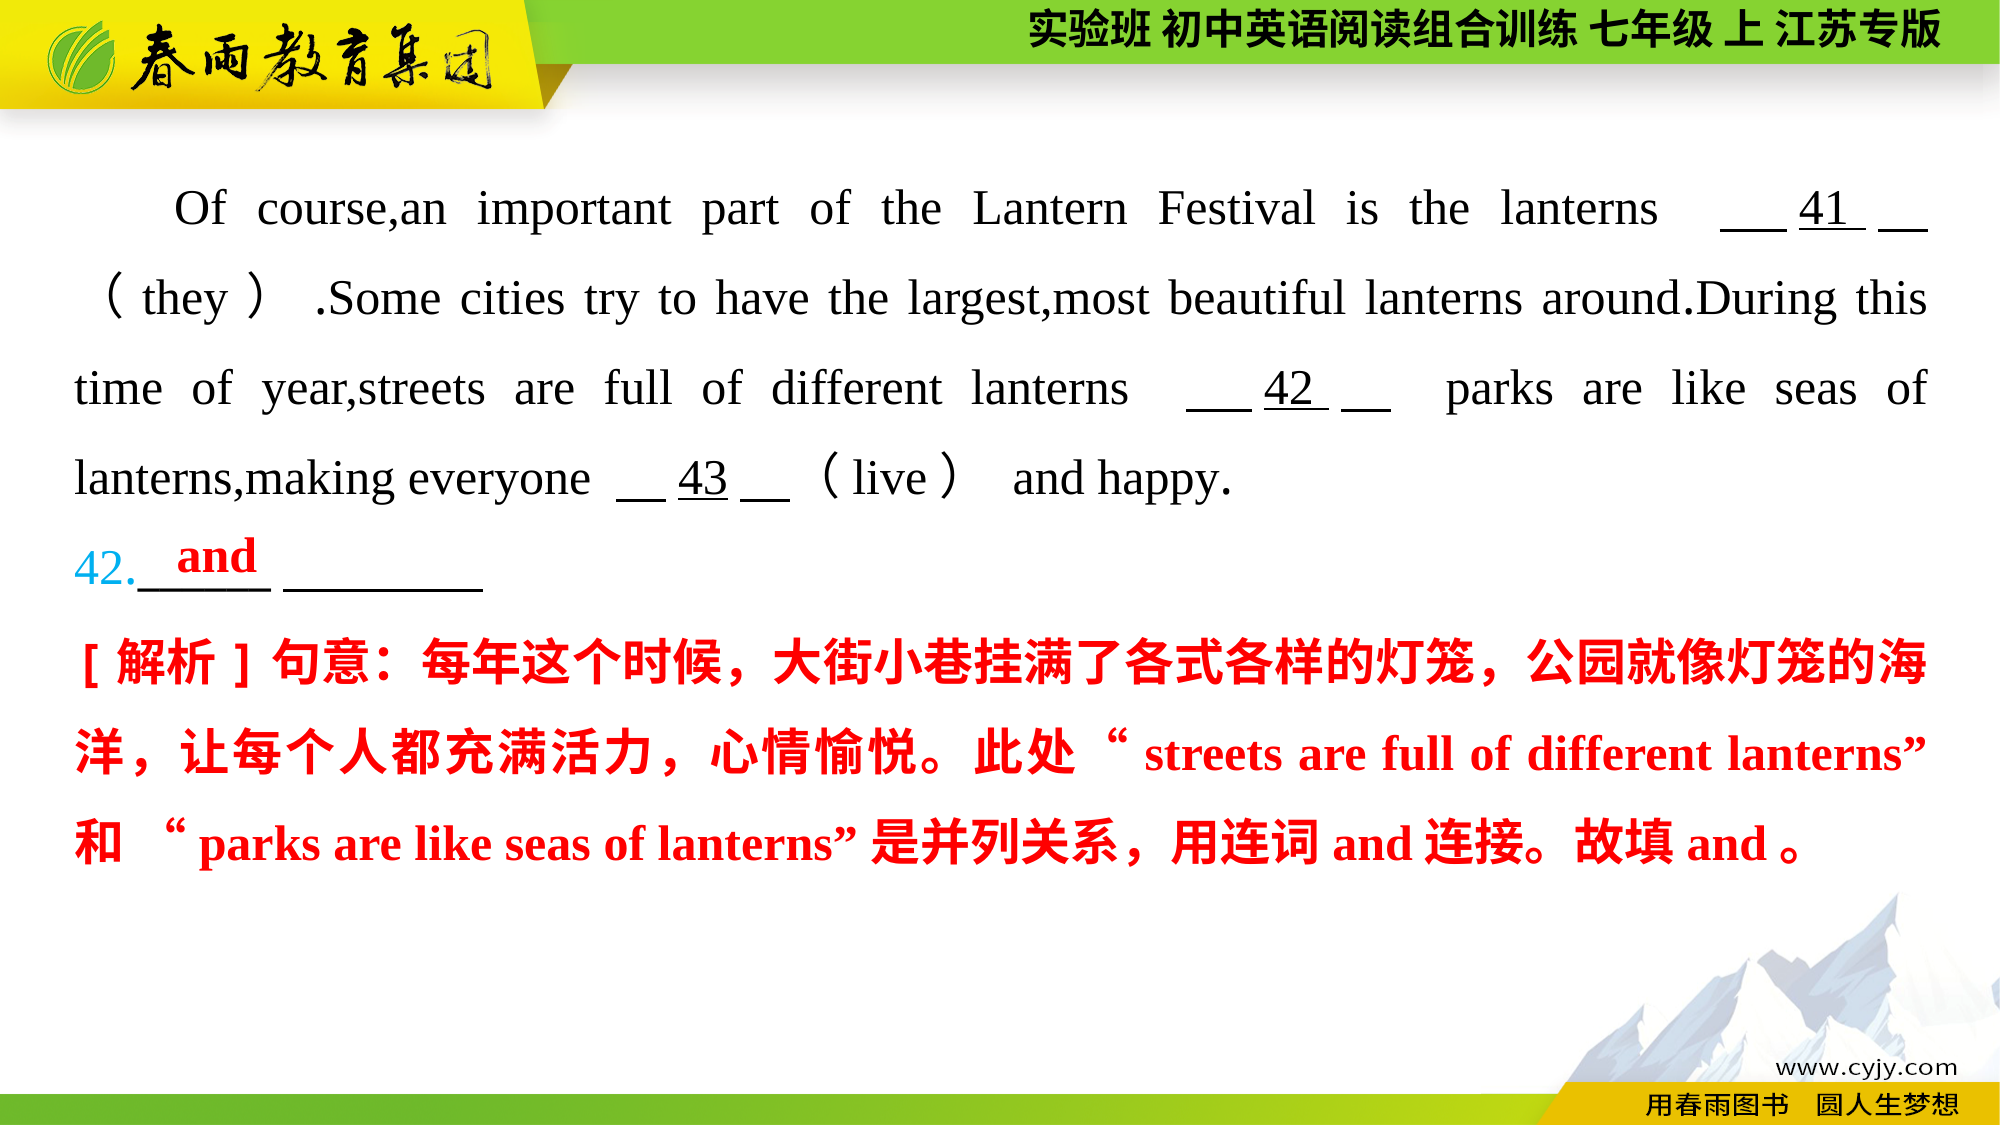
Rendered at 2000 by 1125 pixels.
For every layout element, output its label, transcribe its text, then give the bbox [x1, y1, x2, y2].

text_box and [161, 515, 273, 590]
text_box [解析]句意：每年这个时候，大街小巷挂满了各式各样的灯笼，公园就像灯笼的海洋，让每个人都充满活力，心情愉悦。此处“streets are full of different lanterns” 和 “parks are like seas of lanterns”是并列关系，用连词and连接。故填and。 [59, 593, 1944, 879]
picture [0, 0, 2000, 1125]
list Of course,an important part of the Lantern Festival is the lanterns 41 （they）.Some cities try to have the largest,most beautiful lanterns around.During this time of year,streets are full of different lanterns 42 parks are like seas of lanterns,making everyone 43 （live） and happy. 42.______ [59, 137, 1944, 593]
